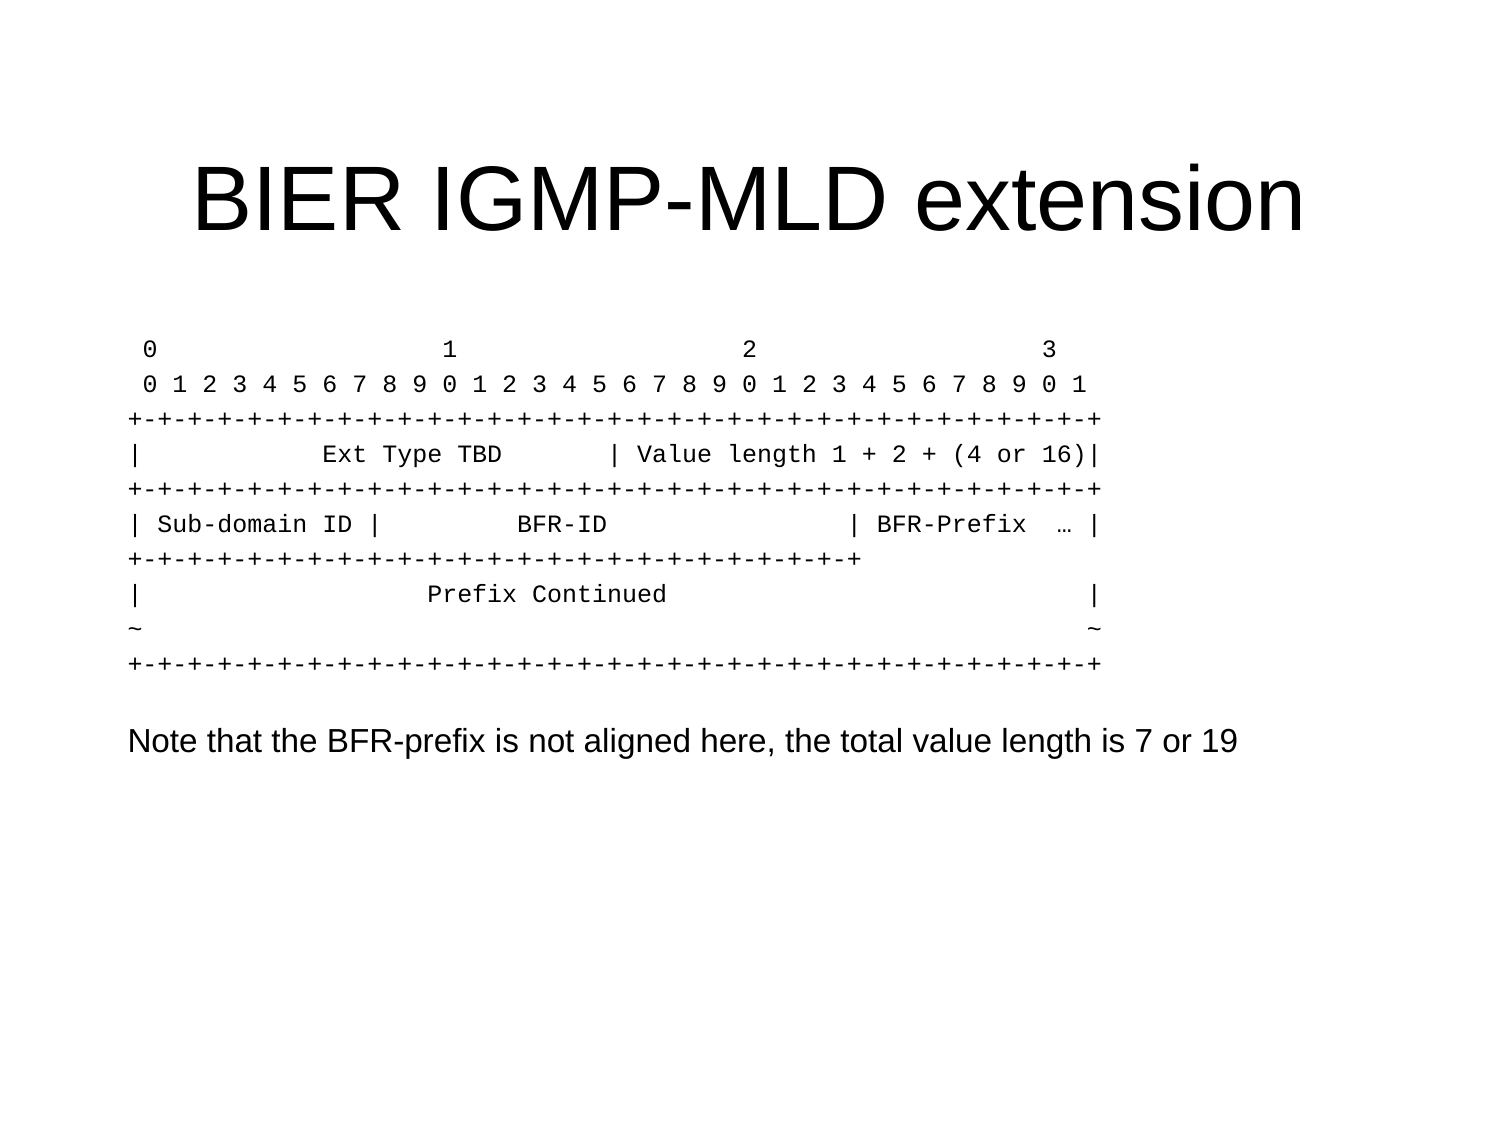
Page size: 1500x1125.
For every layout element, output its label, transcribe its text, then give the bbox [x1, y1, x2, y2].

list 0 1 2 3 0 1 2 3 4 5 6 7 8 9 0 1 2 3 4 5 6 7 8 9 0 1 2 3 4 5 6 7 8 9 0 1 +-+-+-+-+-+-+-+-+-+-+-+-+-+-+-+-+-+-+-+-+-+-+-+-+-+-+-+-+-+-+-+-+ | Ext Type TBD | Value length 1 + 2 + (4 or 16)| +-+-+-+-+-+-+-+-+-+-+-+-+-+-+-+-+-+-+-+-+-+-+-+-+-+-+-+-+-+-+-+-+ | Sub-domain ID | BFR-ID | BFR-Prefix … | +-+-+-+-+-+-+-+-+-+-+-+-+-+-+-+-+-+-+-+-+-+-+-+-+ | Prefix Continued | ~ ~ +-+-+-+-+-+-+-+-+-+-+-+-+-+-+-+-+-+-+-+-+-+-+-+-+-+-+-+-+-+-+-+-+ Note that the BFR-prefix is not aligned here, the total value length is 7 or 19 [112, 324, 1388, 1001]
title BIER IGMP-MLD extension [112, 99, 1388, 288]
